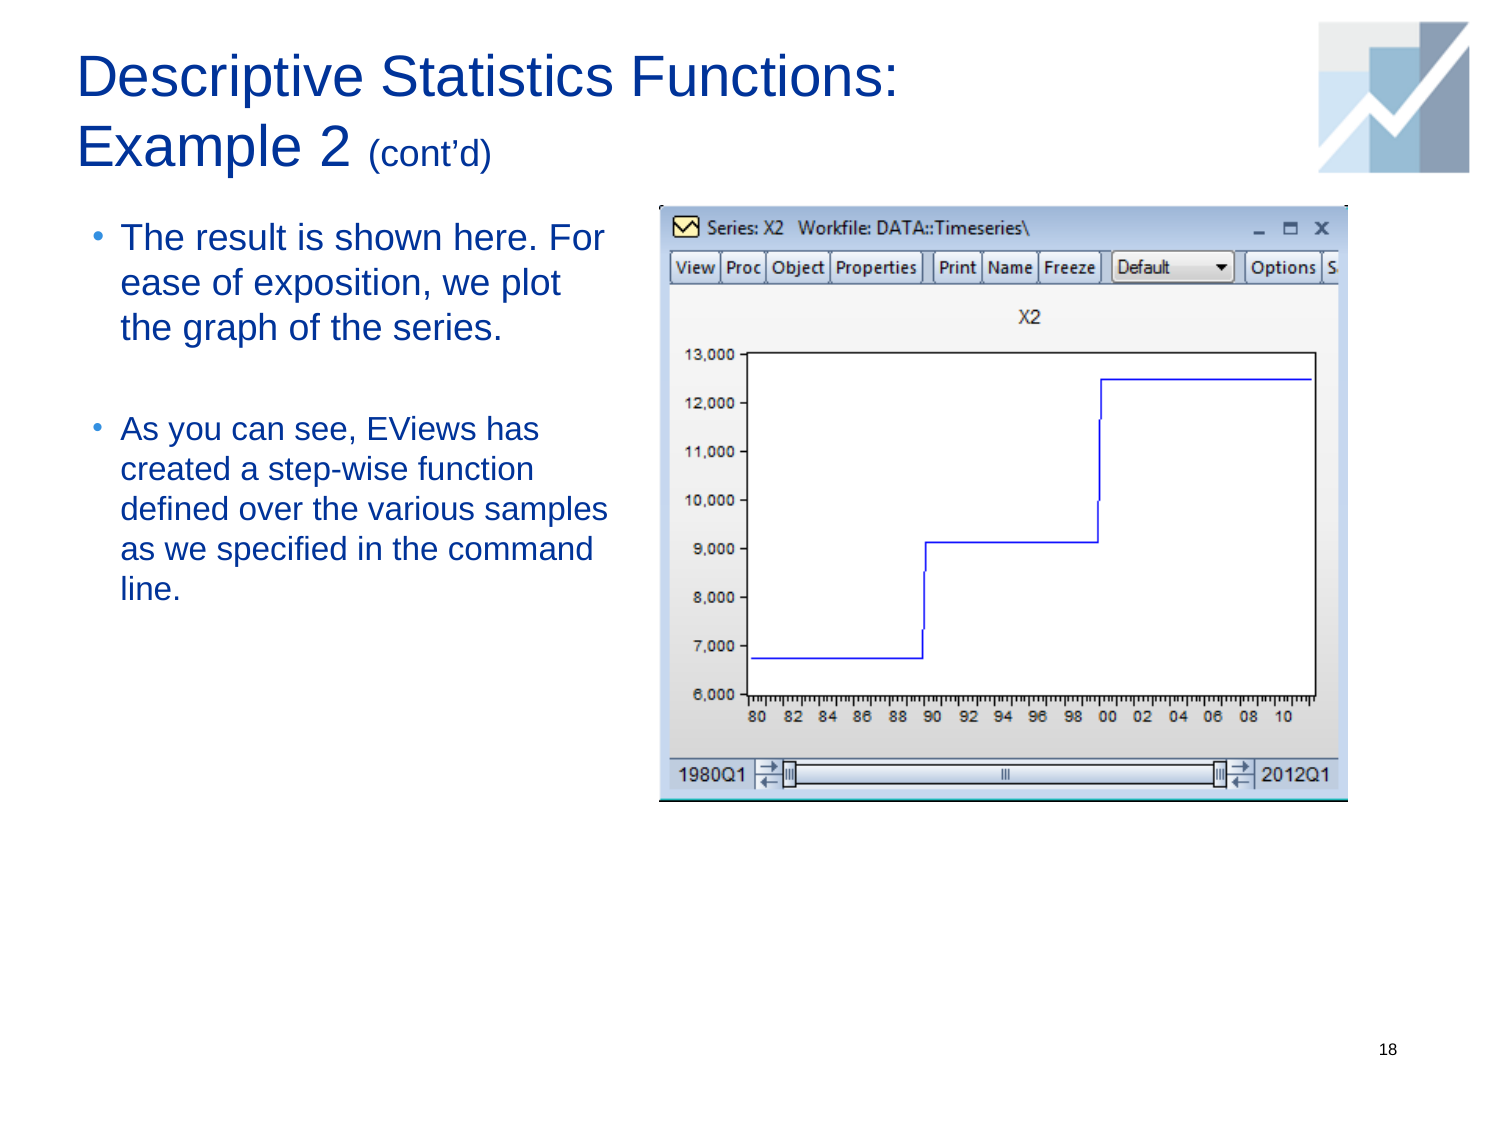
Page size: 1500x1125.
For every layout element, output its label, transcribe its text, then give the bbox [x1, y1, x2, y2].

slide_number 18 [1262, 1015, 1413, 1067]
title Descriptive Statistics Functions: Example 2 (cont’d) [60, 0, 1295, 186]
text_box The result is shown here. For ease of exposition, we plot the graph of the series. As you can see, EViews has created a step-wise function defined over the various samples as we specified in the command line. [77, 205, 629, 608]
picture [659, 205, 1348, 802]
picture [1300, 11, 1479, 181]
